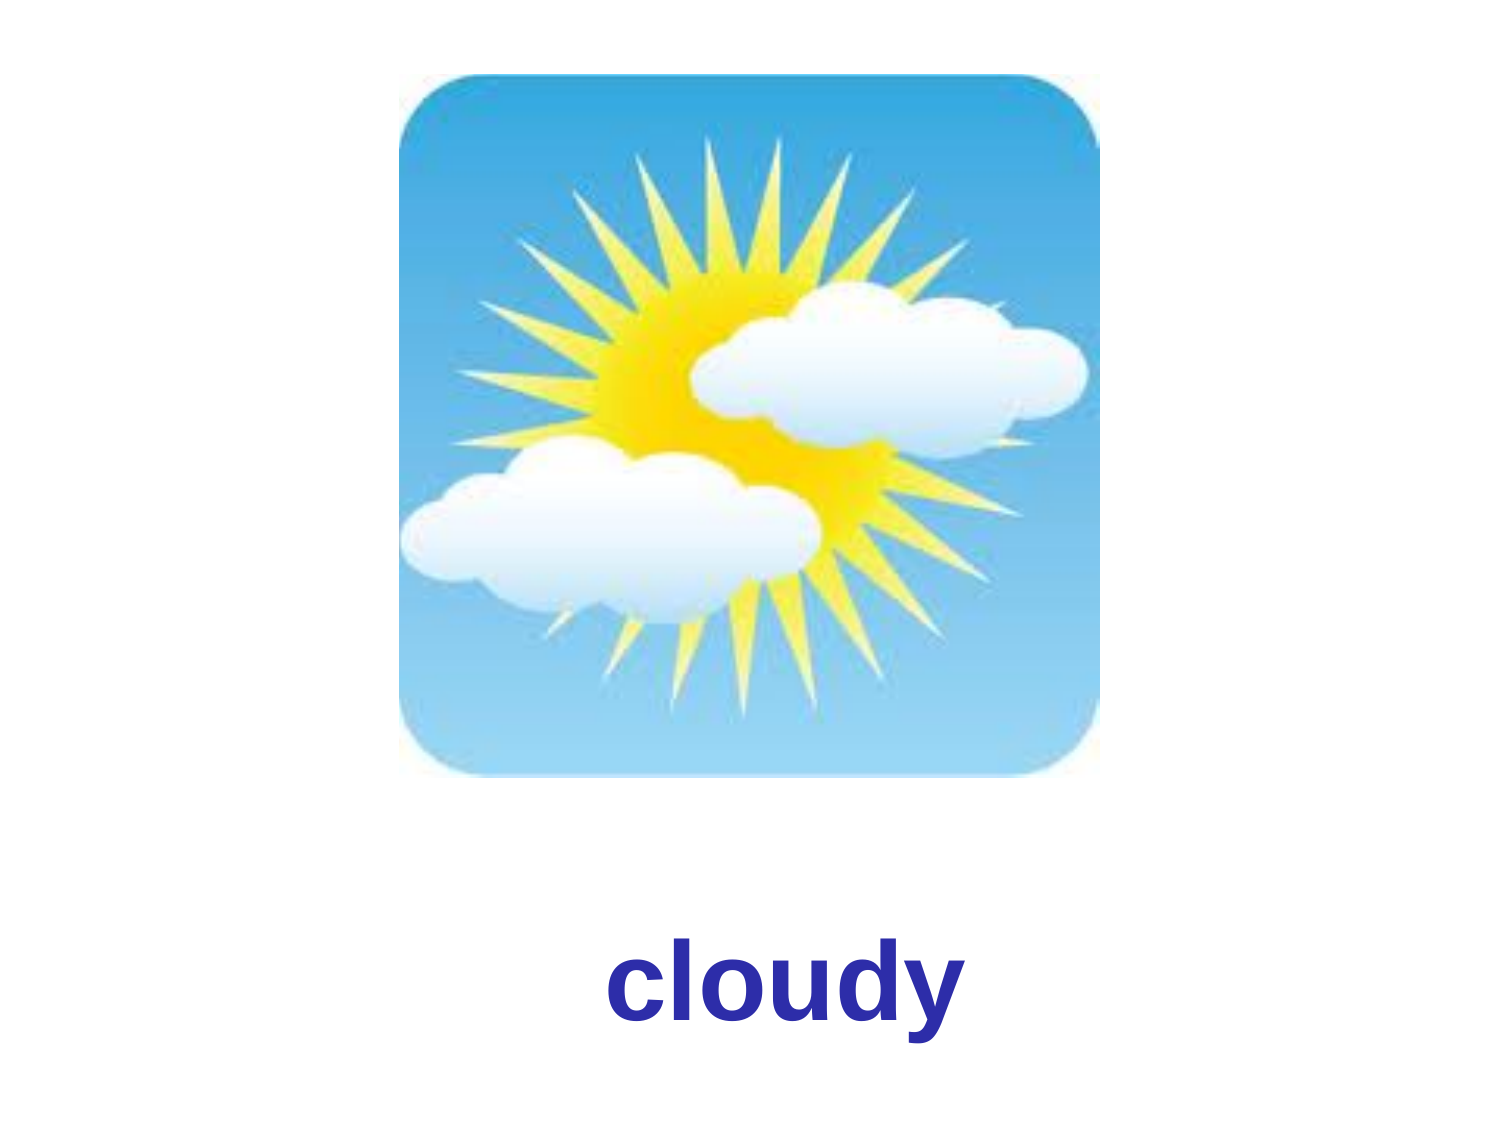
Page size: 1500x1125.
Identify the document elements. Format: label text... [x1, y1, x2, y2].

picture [399, 74, 1101, 779]
text_box cloudy [589, 899, 982, 1050]
